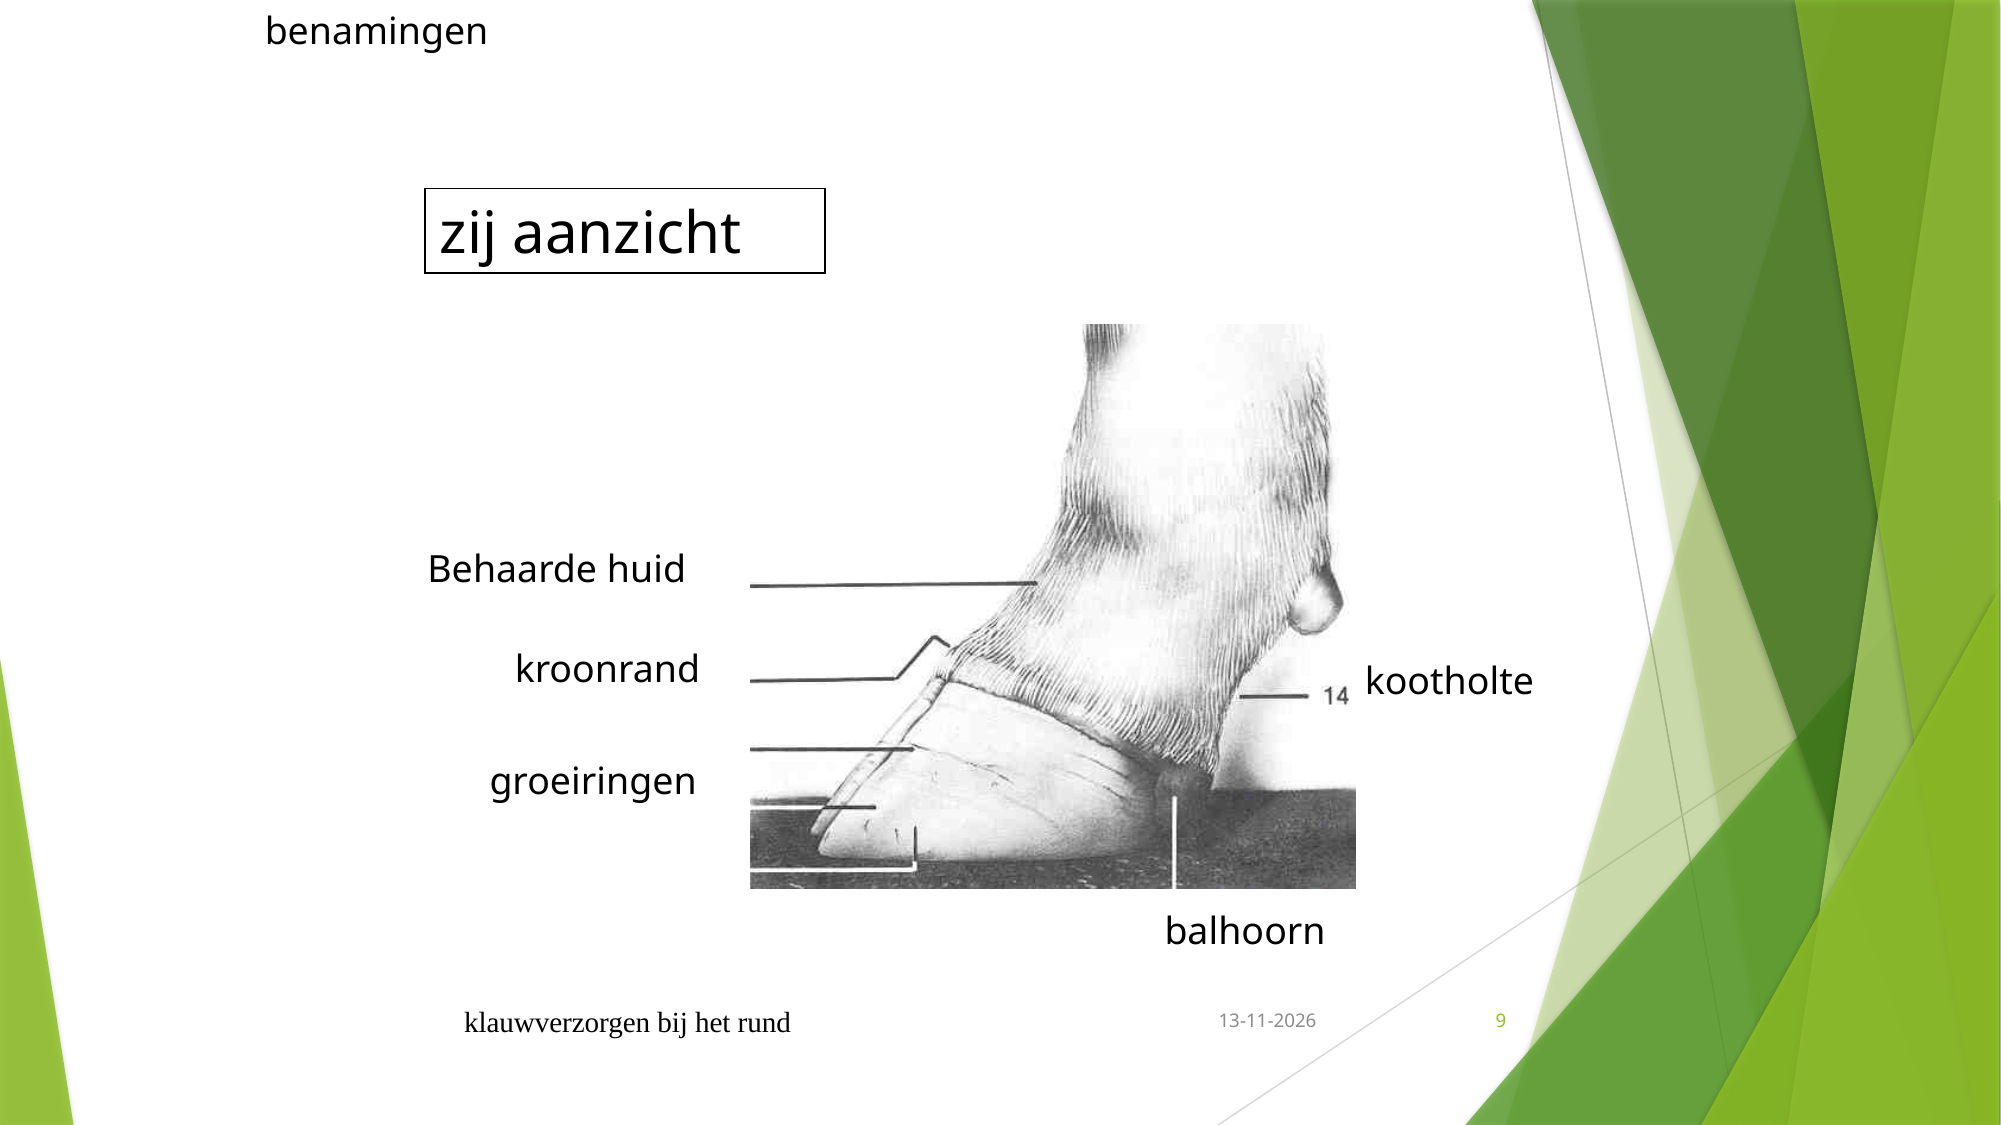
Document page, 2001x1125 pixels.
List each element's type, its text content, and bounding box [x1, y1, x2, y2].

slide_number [1181, 991, 1332, 1051]
picture [749, 324, 1356, 890]
text_box Behaarde huid [412, 537, 744, 598]
text_box zij aanzicht [425, 188, 825, 273]
text_box balhoorn [1149, 899, 1450, 960]
text_box groeiringen [474, 749, 744, 810]
footer klauwverzorgen bij het rund [111, 991, 1145, 1051]
text_box kroonrand [500, 637, 744, 698]
text_box benamingen [249, 0, 750, 60]
slide_number 9 [1409, 991, 1522, 1051]
text_box kootholte [1360, 649, 1700, 710]
